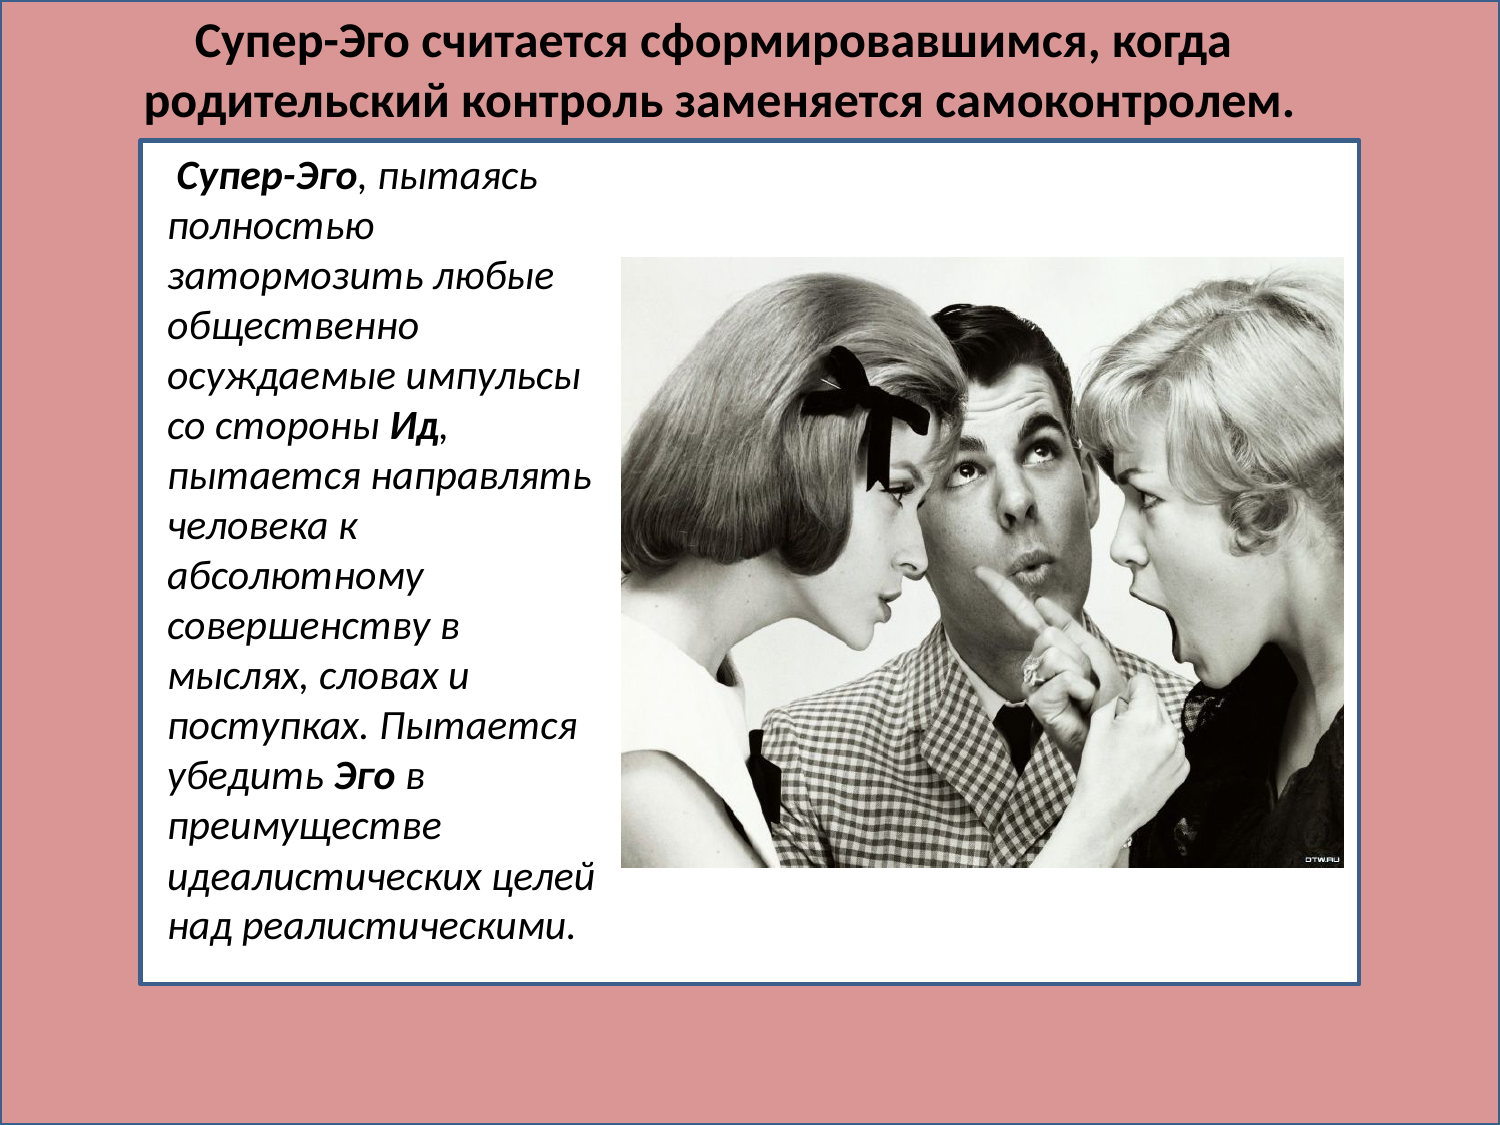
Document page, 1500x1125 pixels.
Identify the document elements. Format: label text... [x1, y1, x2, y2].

text_box Супер-Эго считается сформировавшимся, когда родительский контроль заменяется самоконтролем. [128, 0, 1395, 135]
text_box [0, 0, 1500, 1125]
text_box Супер-Эго, пытаясь полностью затормозить любые общественно осуждаемые импульсы со стороны Ид, пытается направлять человека к абсолютному совершенству в мыслях, словах и поступках. Пытается убедить Эго в преимуществе идеалистических целей над реалистическими. [152, 140, 622, 956]
picture [620, 257, 1344, 868]
